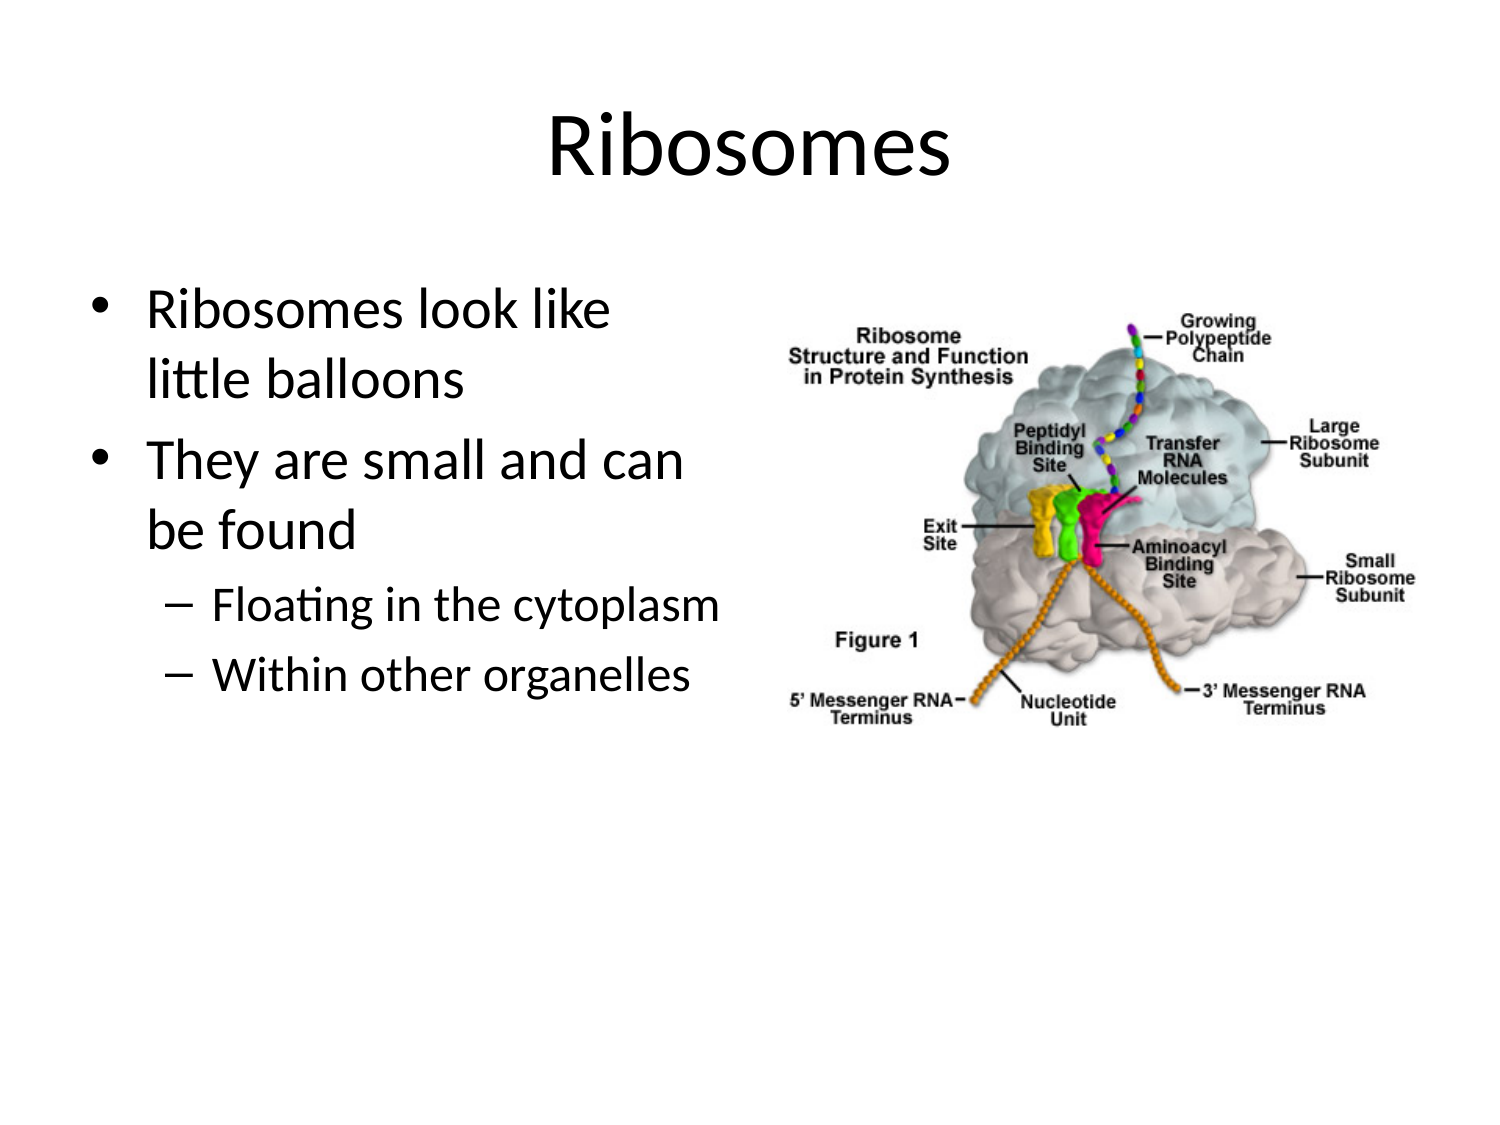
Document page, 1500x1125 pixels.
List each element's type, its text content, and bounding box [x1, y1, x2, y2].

title Ribosomes [75, 45, 1425, 233]
list Ribosomes look like little balloons They are small and can be found Floating in the cytoplasm Within other organelles [75, 262, 738, 1005]
picture [787, 312, 1419, 729]
